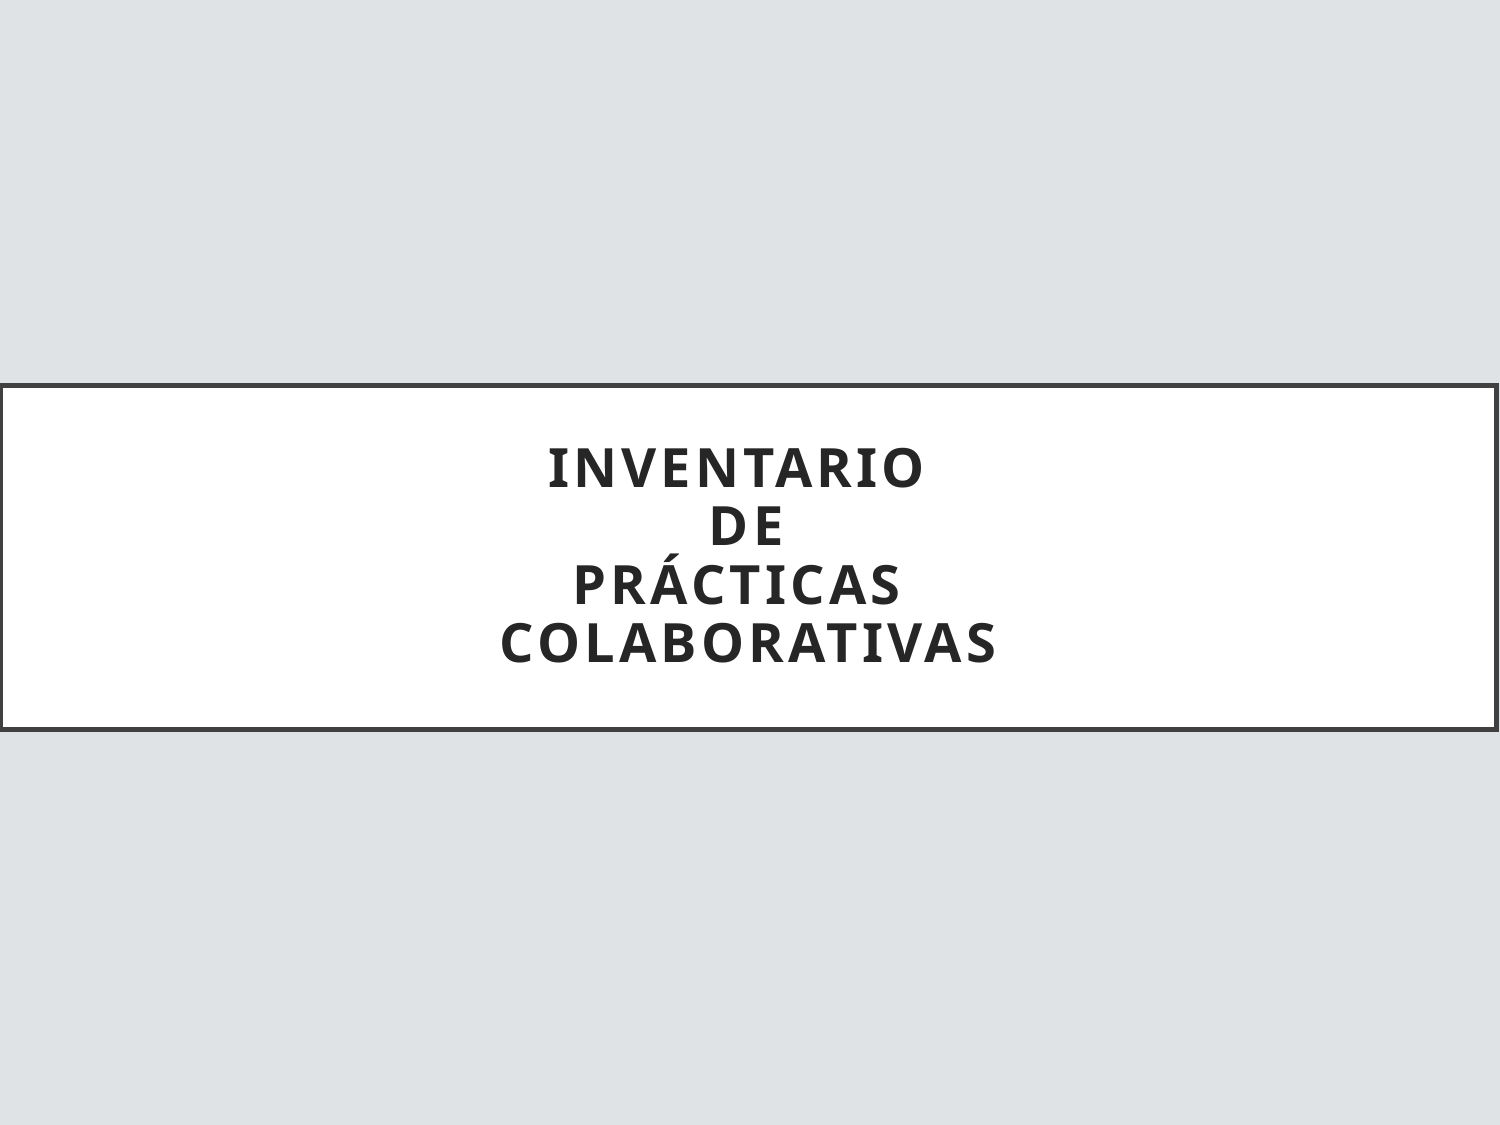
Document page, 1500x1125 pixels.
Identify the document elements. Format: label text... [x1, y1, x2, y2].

title INVENTARIO DE PRÁCTICAS COLABORATIVAS [0, 383, 1499, 732]
